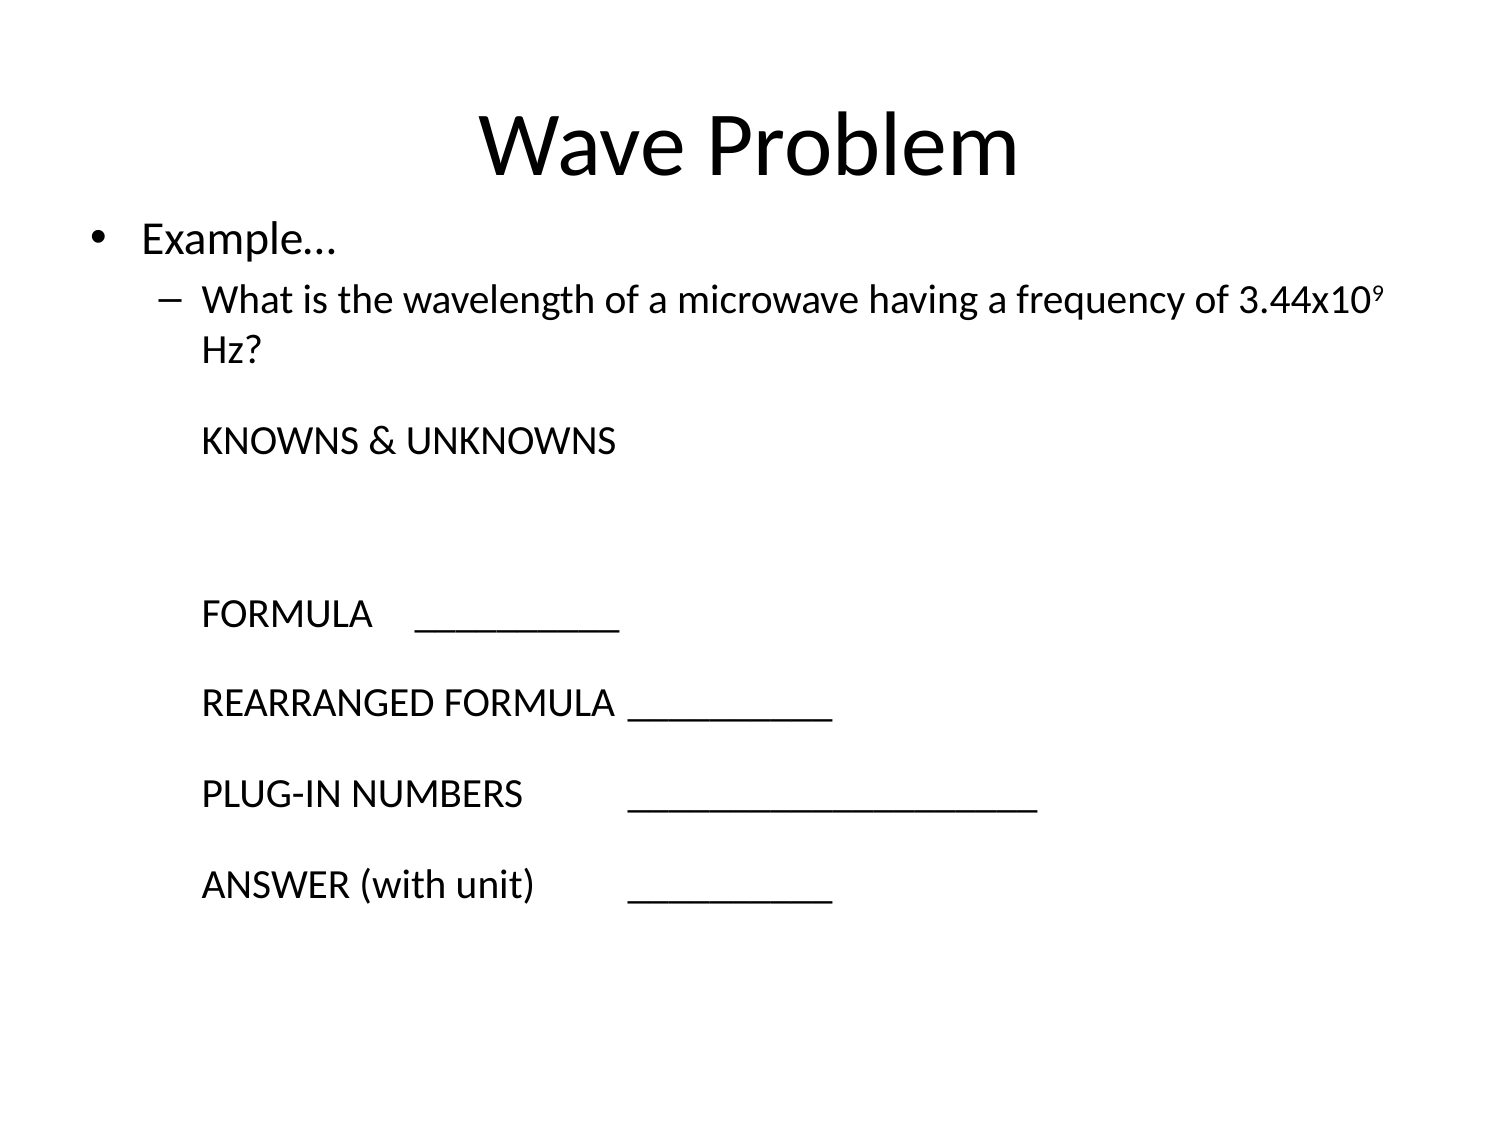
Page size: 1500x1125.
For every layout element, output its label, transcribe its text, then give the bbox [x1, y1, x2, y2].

list Example… What is the wavelength of a microwave having a frequency of 3.44x109 Hz? KNOWNS & UNKNOWNS FORMULA __________ REARRANGED FORMULA __________ PLUG-IN NUMBERS ____________________ ANSWER (with unit) __________ [75, 200, 1425, 1038]
title Wave Problem [75, 45, 1425, 200]
